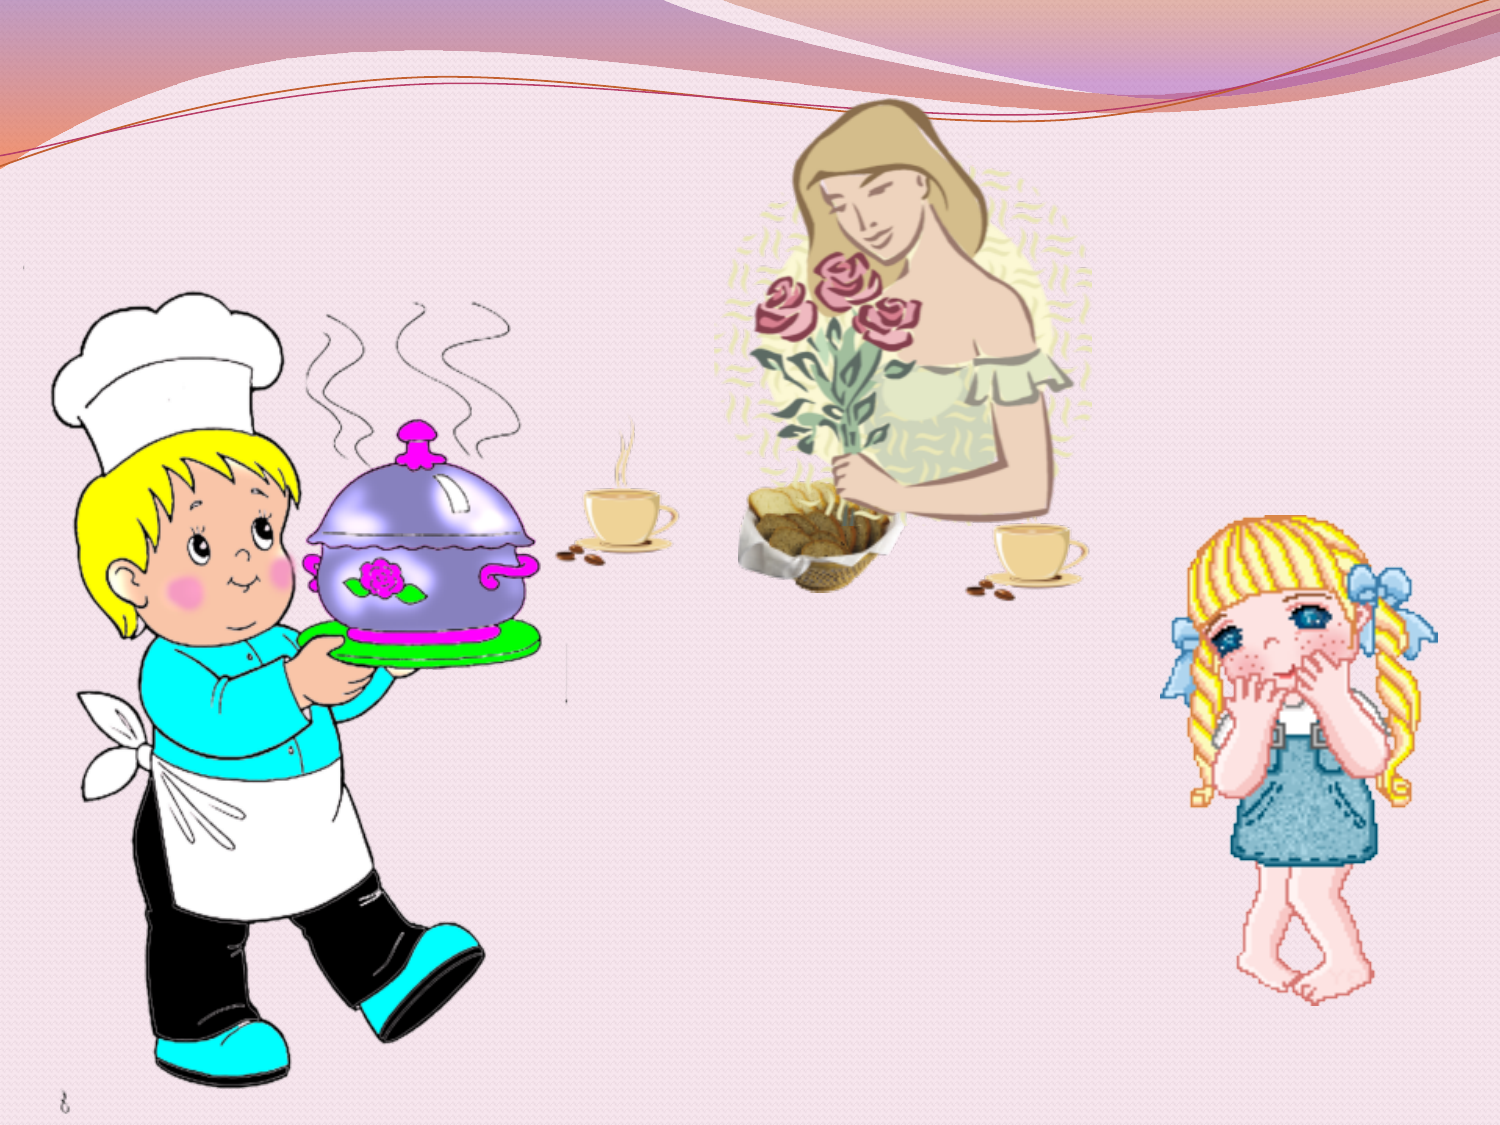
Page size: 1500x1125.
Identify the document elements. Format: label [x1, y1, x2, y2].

picture [714, 58, 1092, 526]
picture [23, 238, 689, 1125]
picture [960, 445, 1100, 605]
picture [737, 535, 907, 593]
picture [1159, 515, 1438, 1006]
